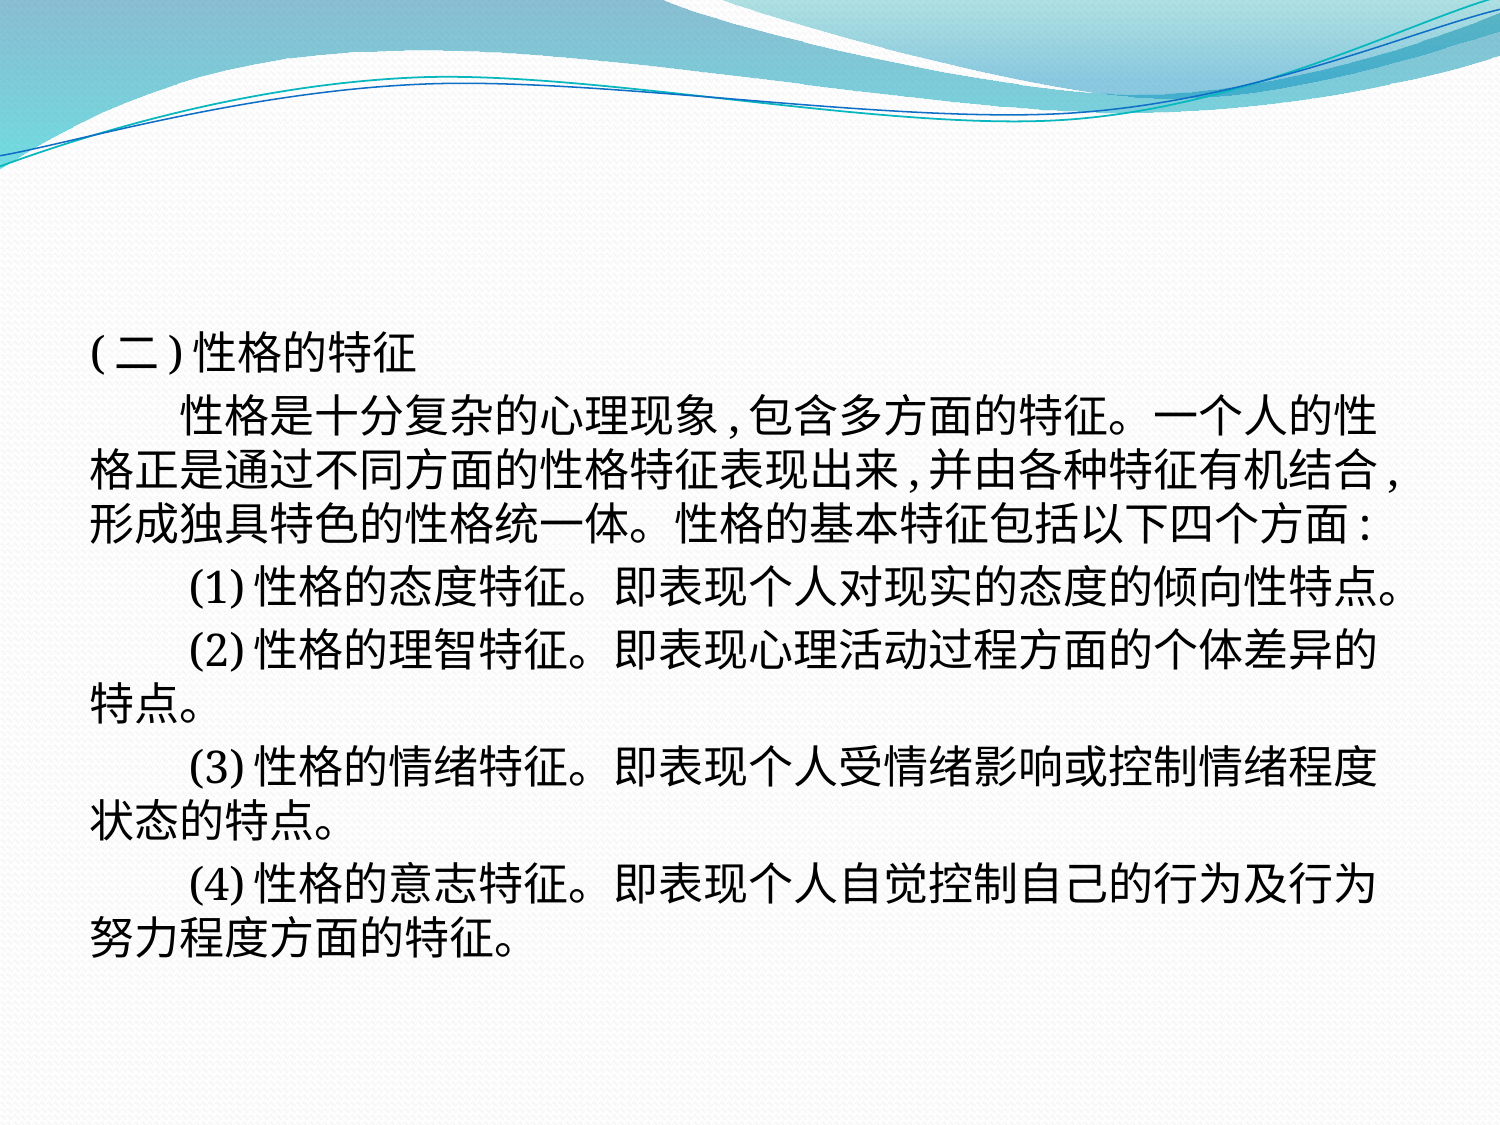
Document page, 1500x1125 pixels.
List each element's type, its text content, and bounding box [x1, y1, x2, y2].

list (二)性格的特征 性格是十分复杂的心理现象,包含多方面的特征。一个人的性格正是通过不同方面的性格特征表现出来,并由各种特征有机结合,形成独具特色的性格统一体。性格的基本特征包括以下四个方面: (1)性格的态度特征。即表现个人对现实的态度的倾向性特点。 (2)性格的理智特征。即表现心理活动过程方面的个体差异的特点。 (3)性格的情绪特征。即表现个人受情绪影响或控制情绪程度状态的特点。 (4)性格的意志特征。即表现个人自觉控制自己的行为及行为努力程度方面的特征。 [75, 317, 1425, 1038]
